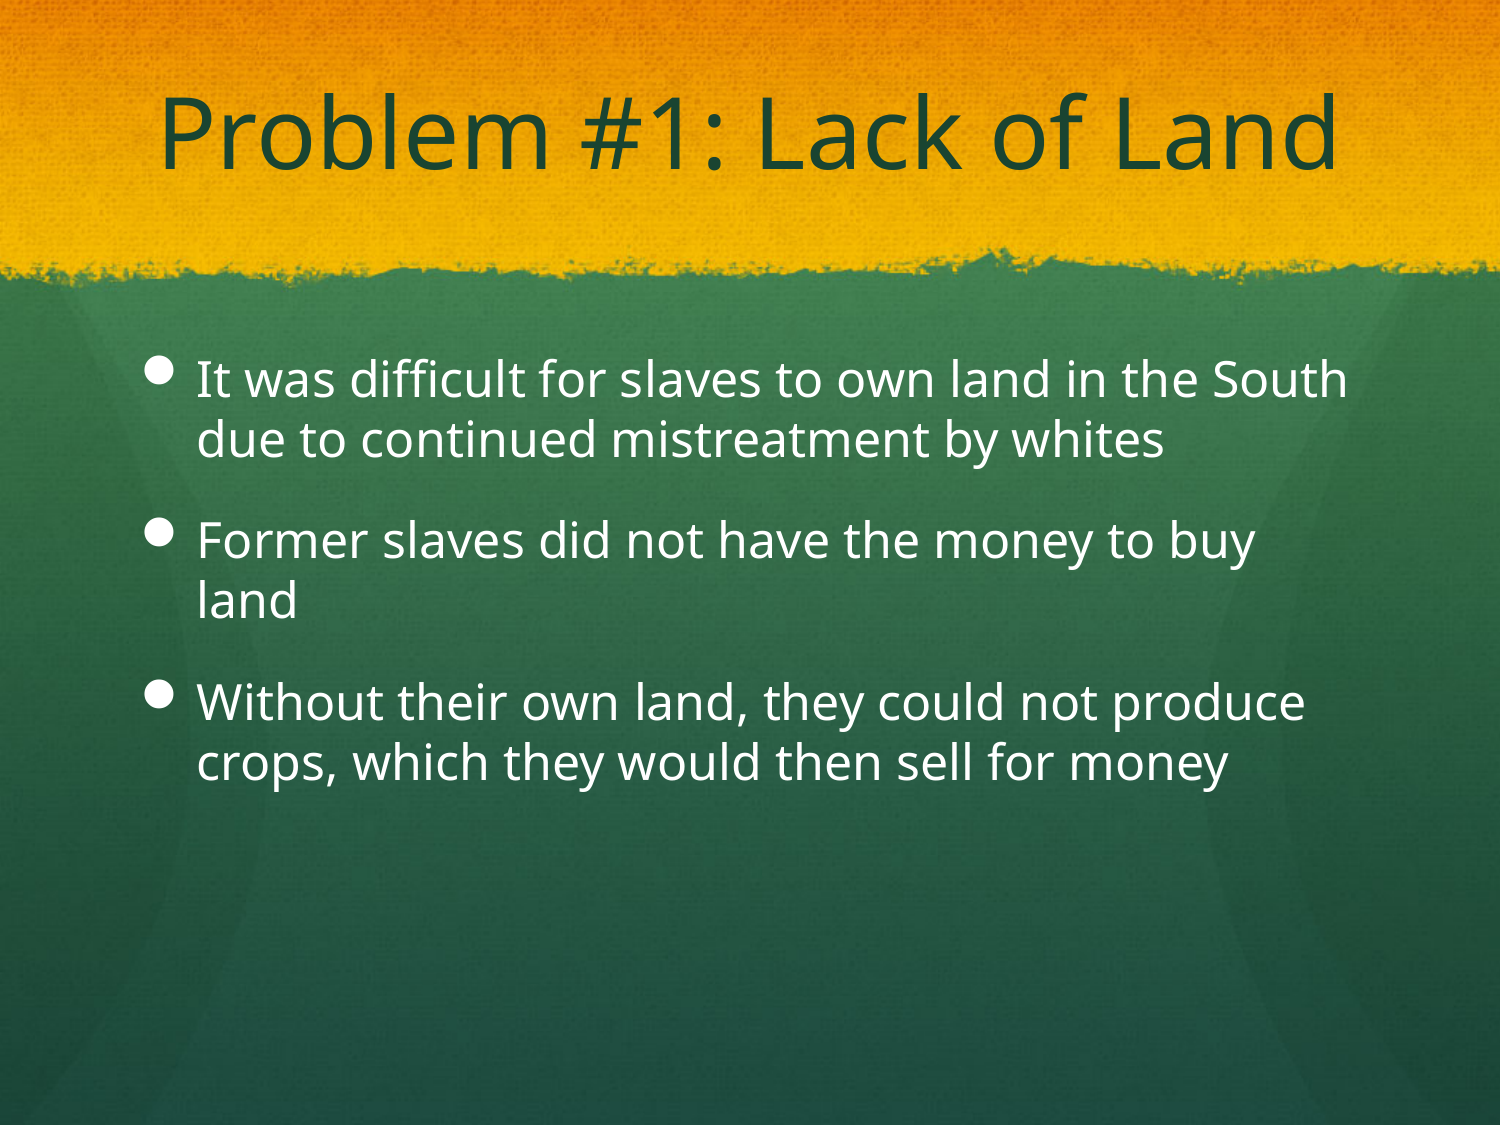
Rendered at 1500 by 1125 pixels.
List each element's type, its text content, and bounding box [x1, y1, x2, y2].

title Problem #1: Lack of Land [125, 13, 1375, 246]
picture [0, 0, 1500, 1125]
list It was difficult for slaves to own land in the South due to continued mistreatment by whites Former slaves did not have the money to buy land Without their own land, they could not produce crops, which they would then sell for money [125, 339, 1375, 1026]
